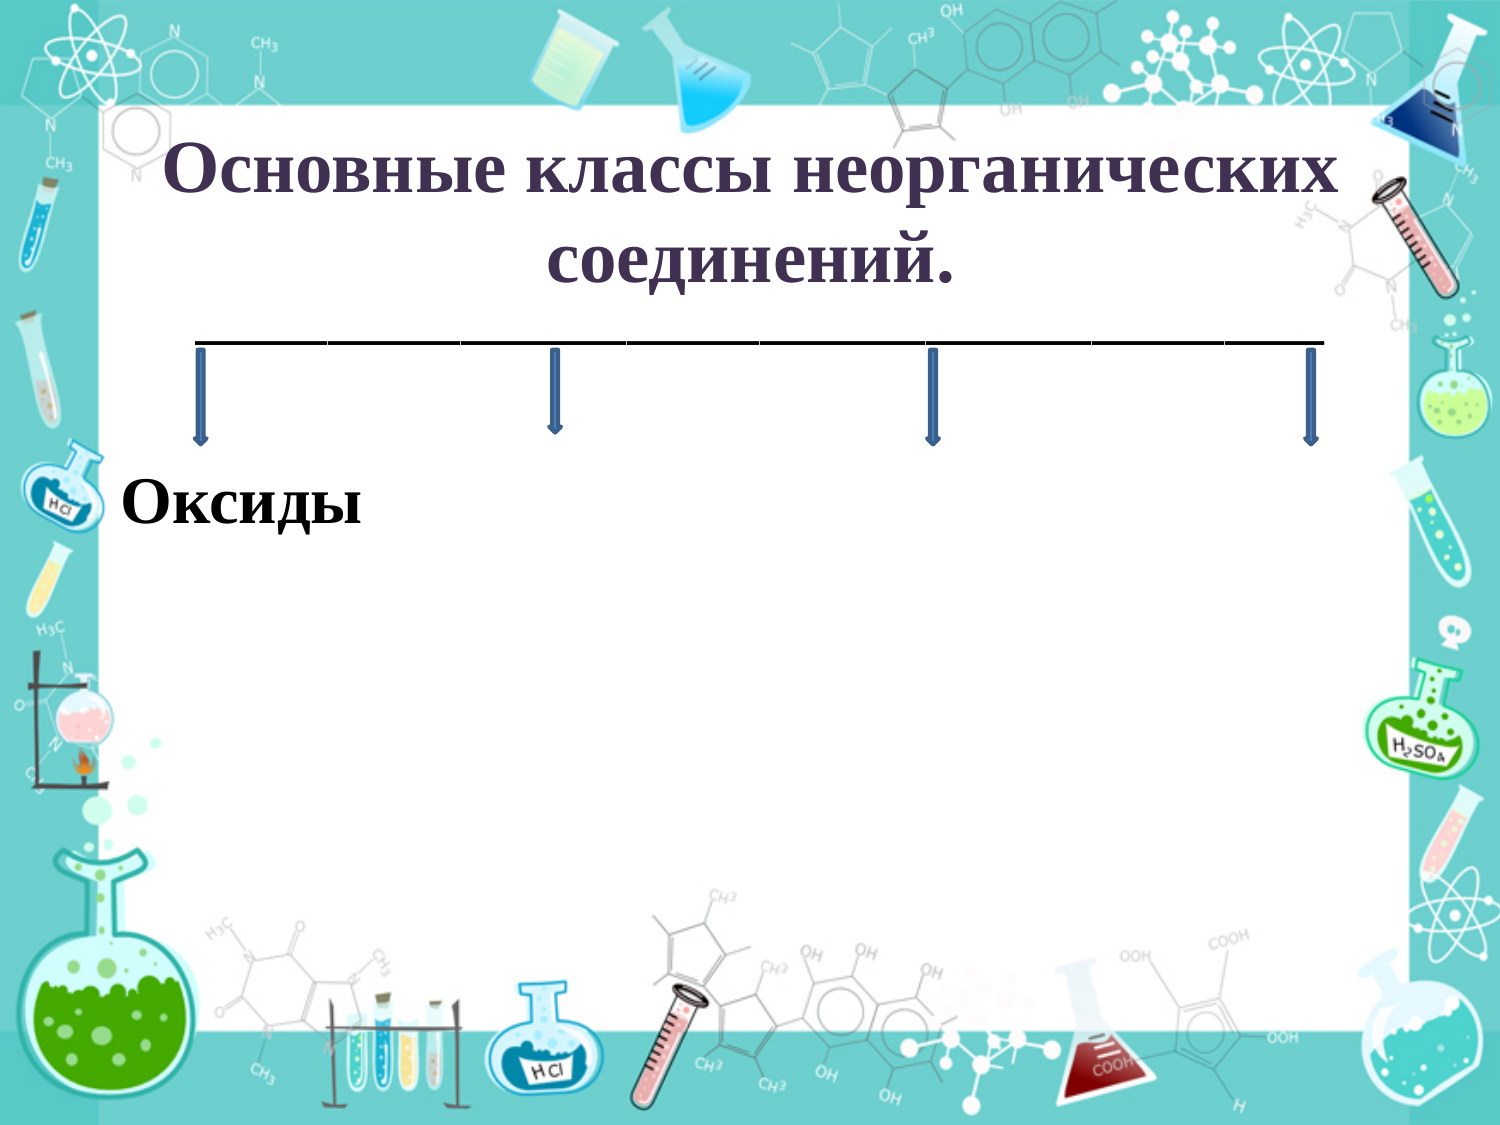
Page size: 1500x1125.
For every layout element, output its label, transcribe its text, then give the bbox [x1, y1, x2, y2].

picture [0, 0, 1500, 1125]
text_box [192, 347, 209, 447]
list __________________________________ Оксиды [105, 262, 1395, 1005]
text_box [1303, 347, 1319, 447]
title Основные классы неорганических соединений. [100, 113, 1402, 302]
text_box [547, 347, 563, 435]
text_box [925, 347, 941, 447]
